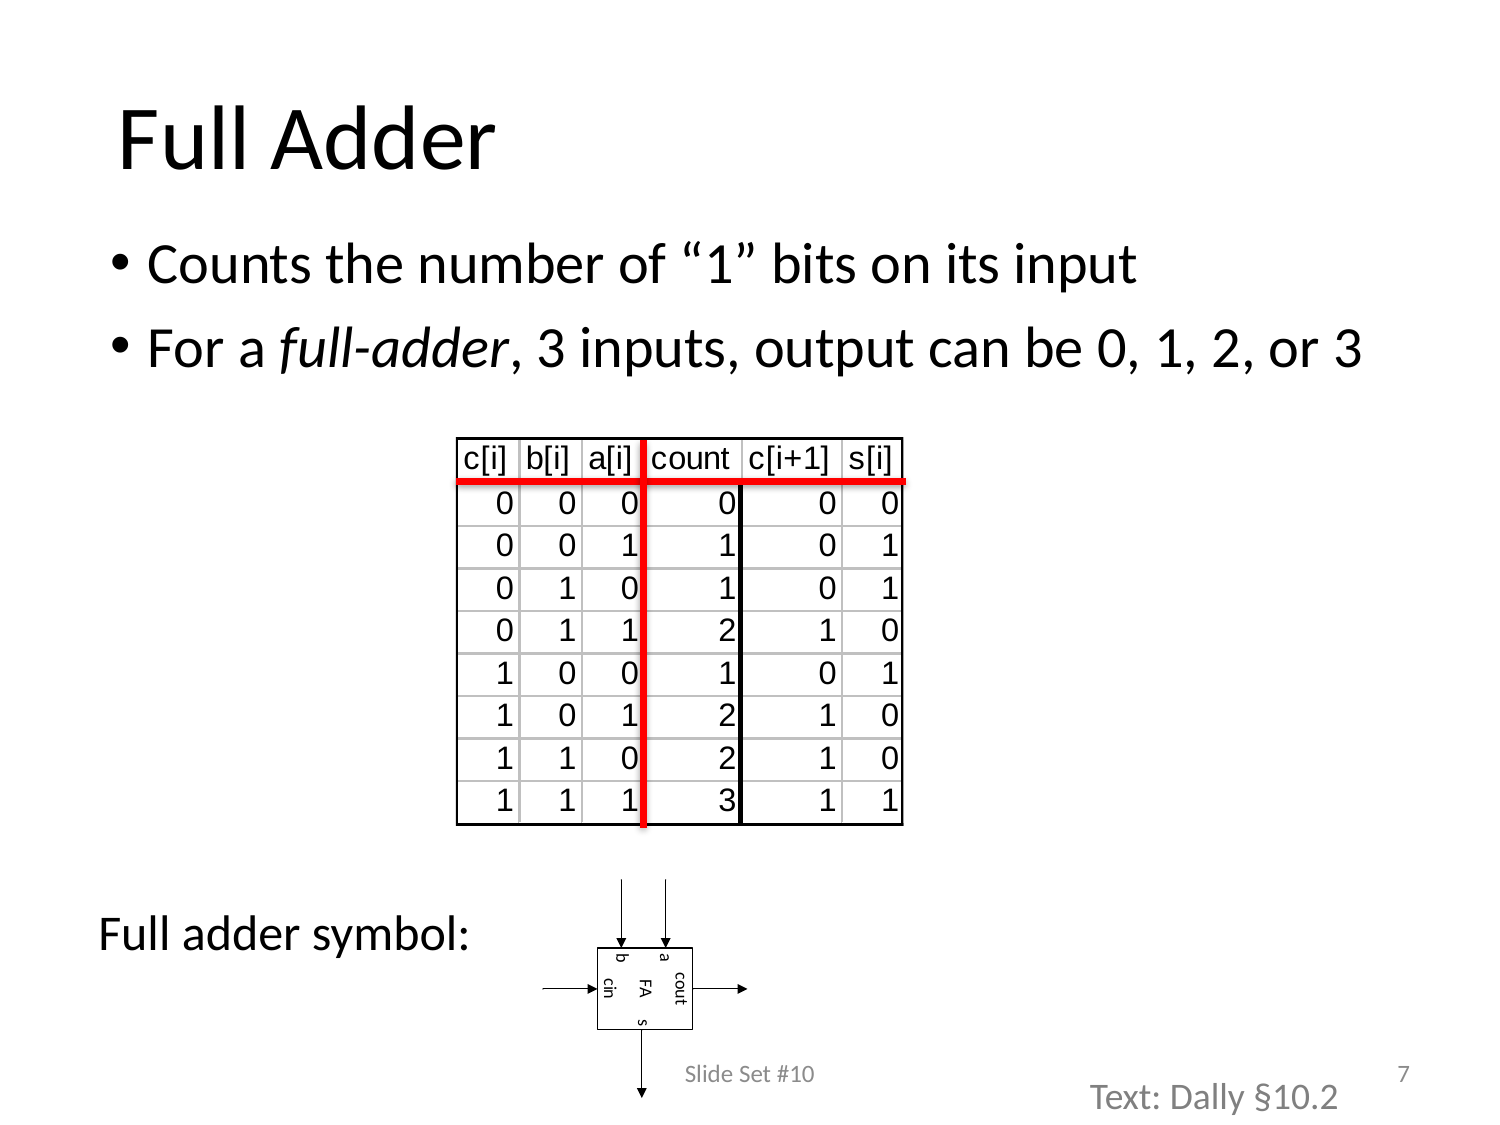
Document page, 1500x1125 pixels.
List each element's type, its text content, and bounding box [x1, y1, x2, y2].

text_box Text: Dally §10.2 [1074, 1103, 1400, 1125]
text_box Full Adder [103, 59, 1397, 225]
text_box Counts the number of “1” bits on its input For a full-adder, 3 inputs, output can be 0, 1, 2, or 3 [95, 225, 1500, 652]
text_box Full adder symbol: [83, 893, 486, 969]
slide_number 7 [1074, 1042, 1425, 1103]
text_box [455, 437, 907, 828]
picture [535, 884, 757, 1092]
footer Slide Set #10 [512, 1042, 988, 1103]
